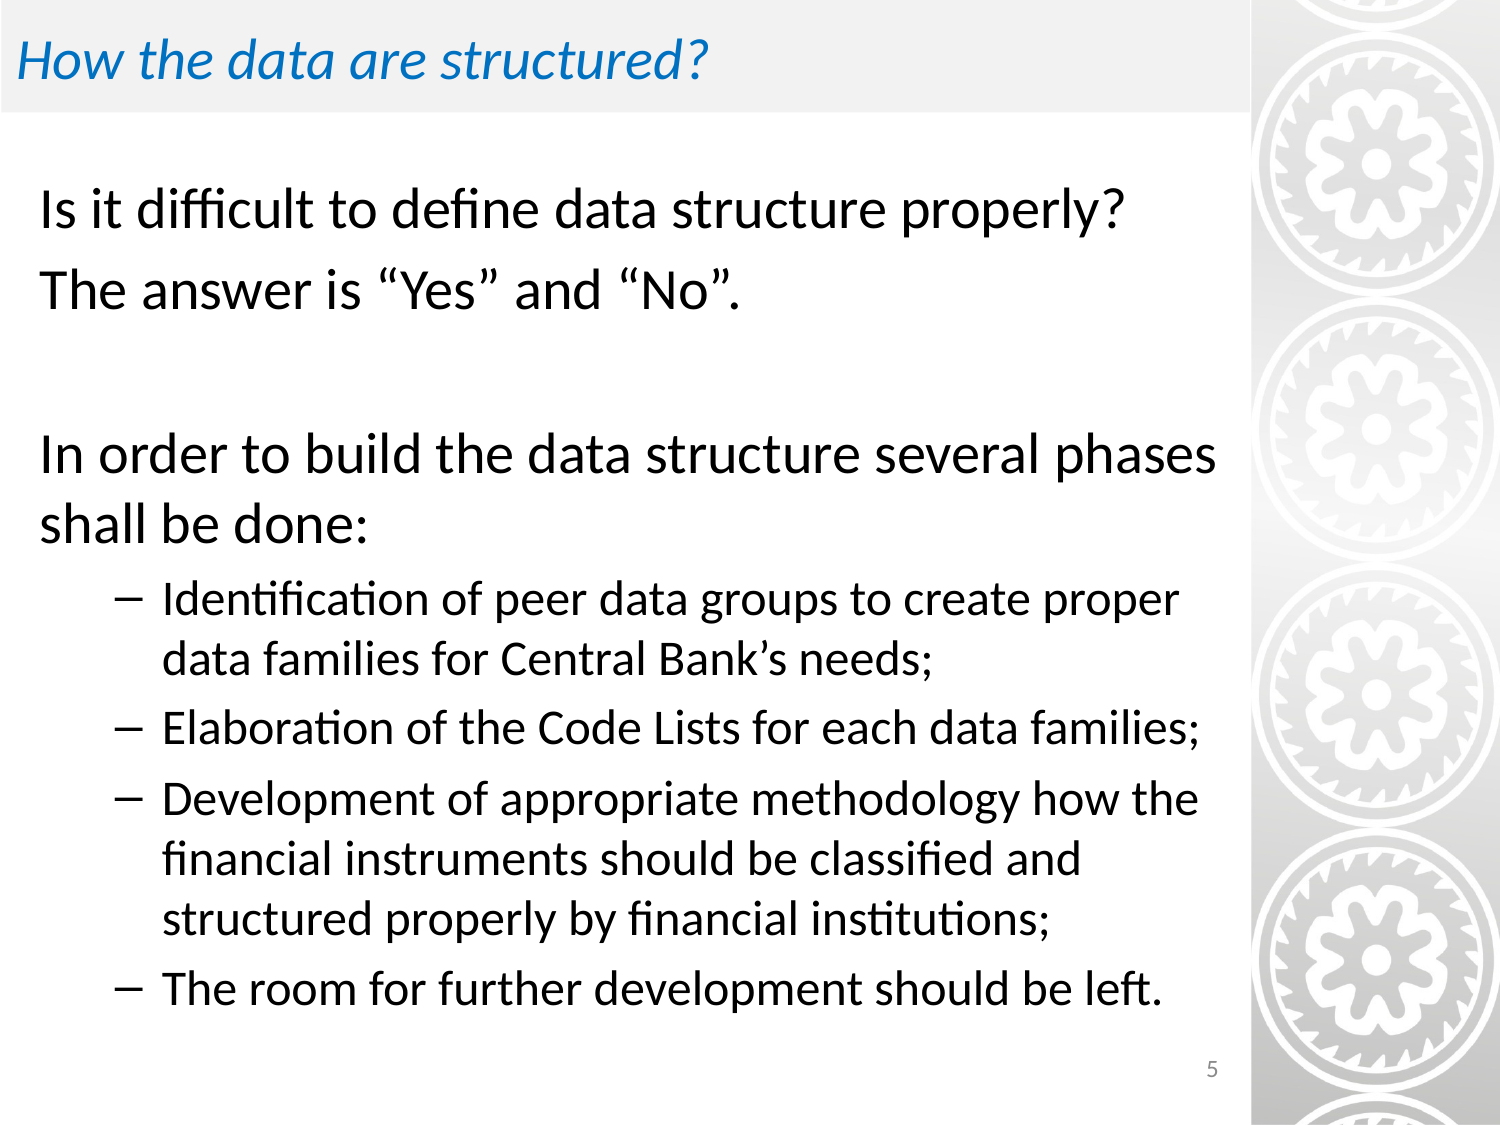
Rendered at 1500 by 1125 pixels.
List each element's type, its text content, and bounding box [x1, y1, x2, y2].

picture [0, 0, 1500, 1125]
slide_number 5 [1037, 1037, 1388, 1098]
list Is it difficult to define data structure properly? The answer is “Yes” and “No”. In order to build the data structure several phases shall be done: Identification of peer data groups to create proper data families for Central Bank’s needs; Elaboration of the Code Lists for each data families; Development of appropriate methodology how the financial instruments should be classified and structured properly by financial institutions; The room for further development should be left. [24, 162, 1250, 1063]
title How the data are structured? [1, 0, 1250, 113]
